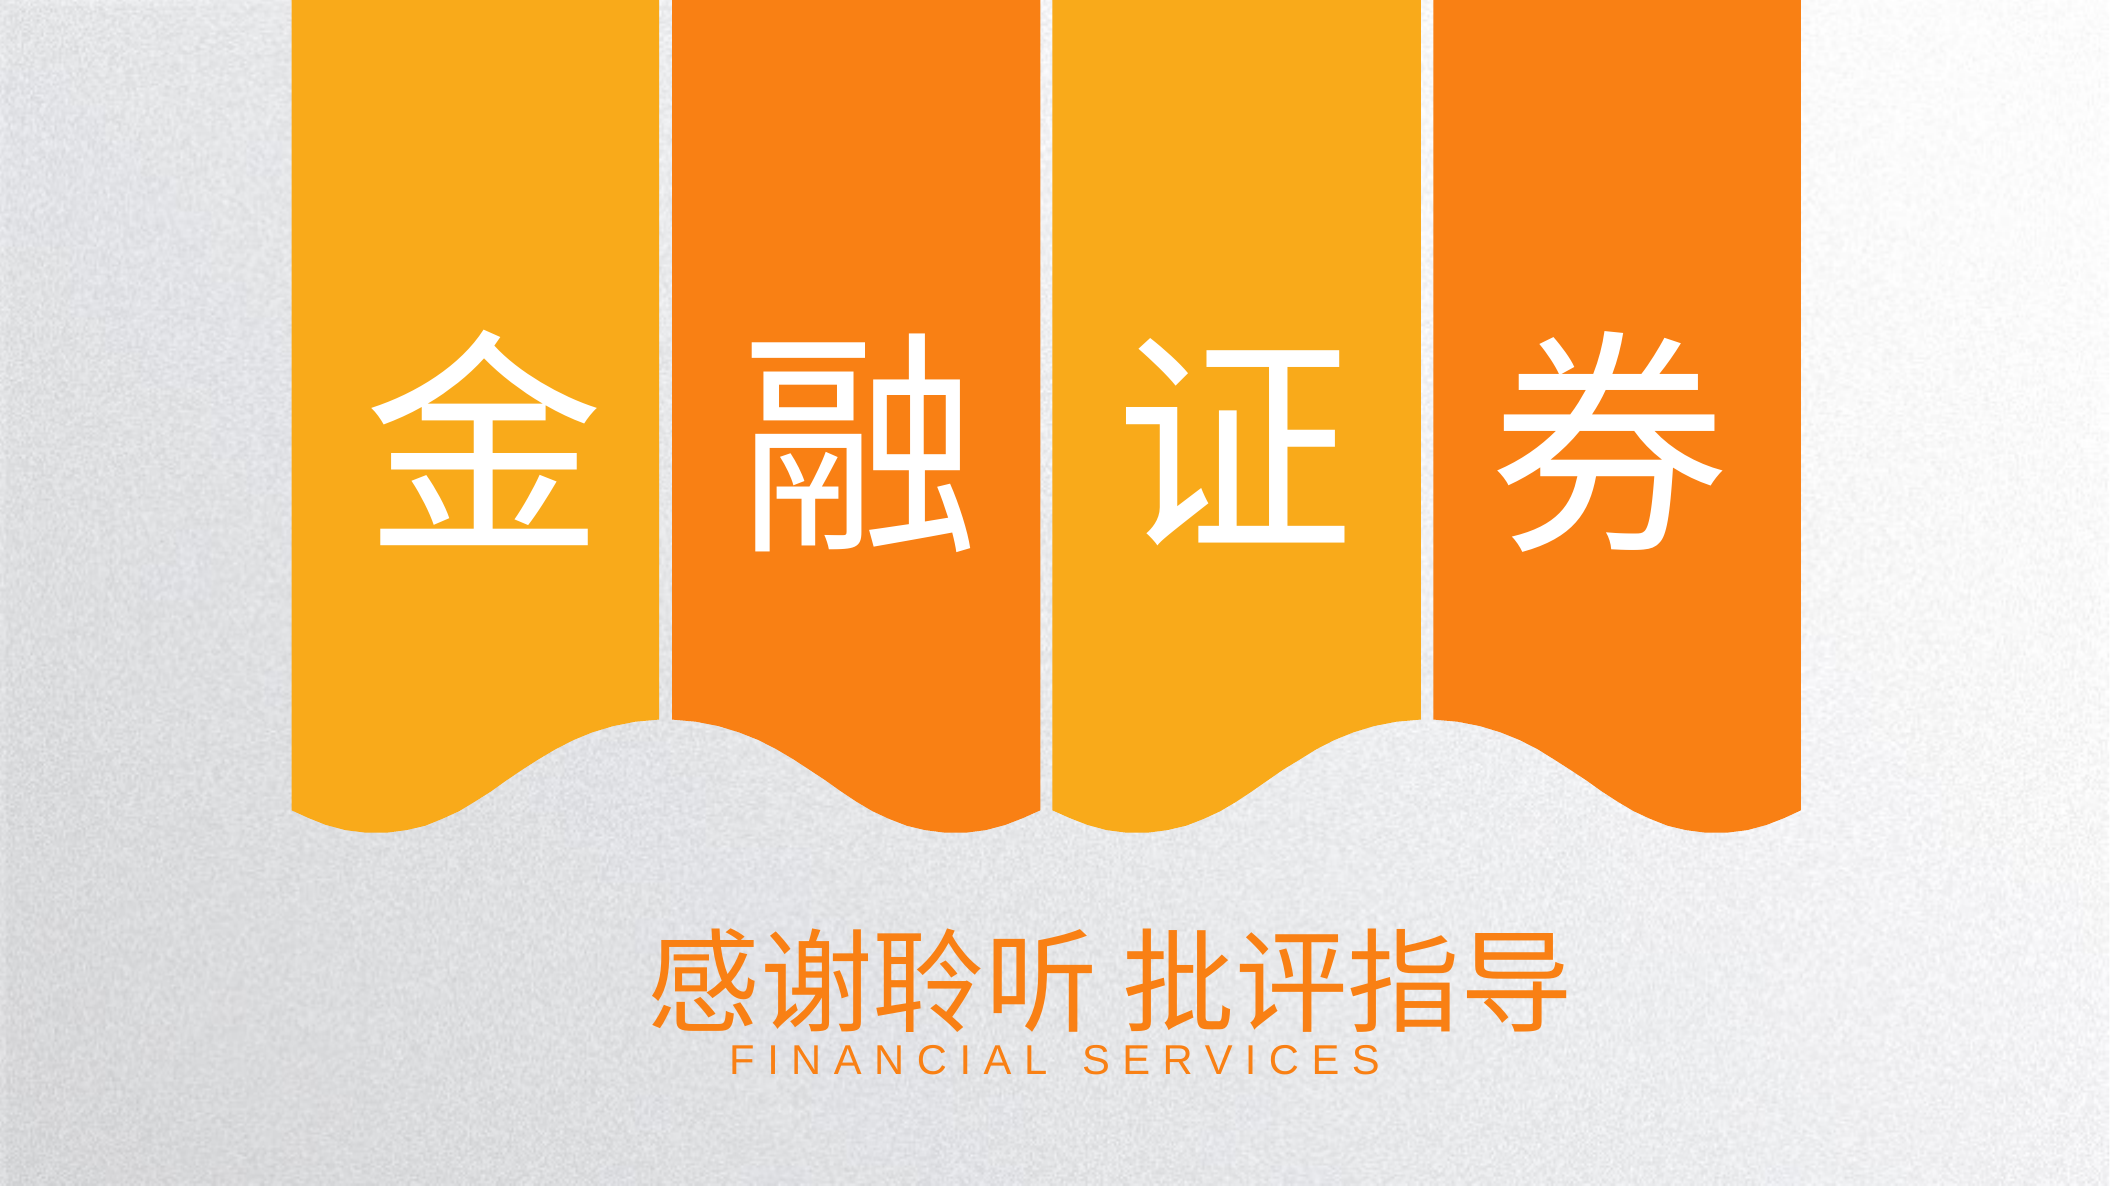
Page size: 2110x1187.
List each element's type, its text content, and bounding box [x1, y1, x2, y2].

text_box 金 [349, 286, 621, 589]
text_box 感谢聆听 批评指导 [485, 903, 1736, 1054]
text_box [1433, 0, 1801, 833]
text_box 券 [1474, 286, 1746, 589]
text_box 融 [724, 286, 996, 589]
text_box [1052, 0, 1421, 833]
text_box FINANCIAL SERVICES [534, 1025, 1575, 1091]
text_box 证 [1099, 286, 1371, 589]
picture [0, 0, 2110, 1186]
text_box [291, 0, 660, 833]
text_box [672, 0, 1041, 833]
